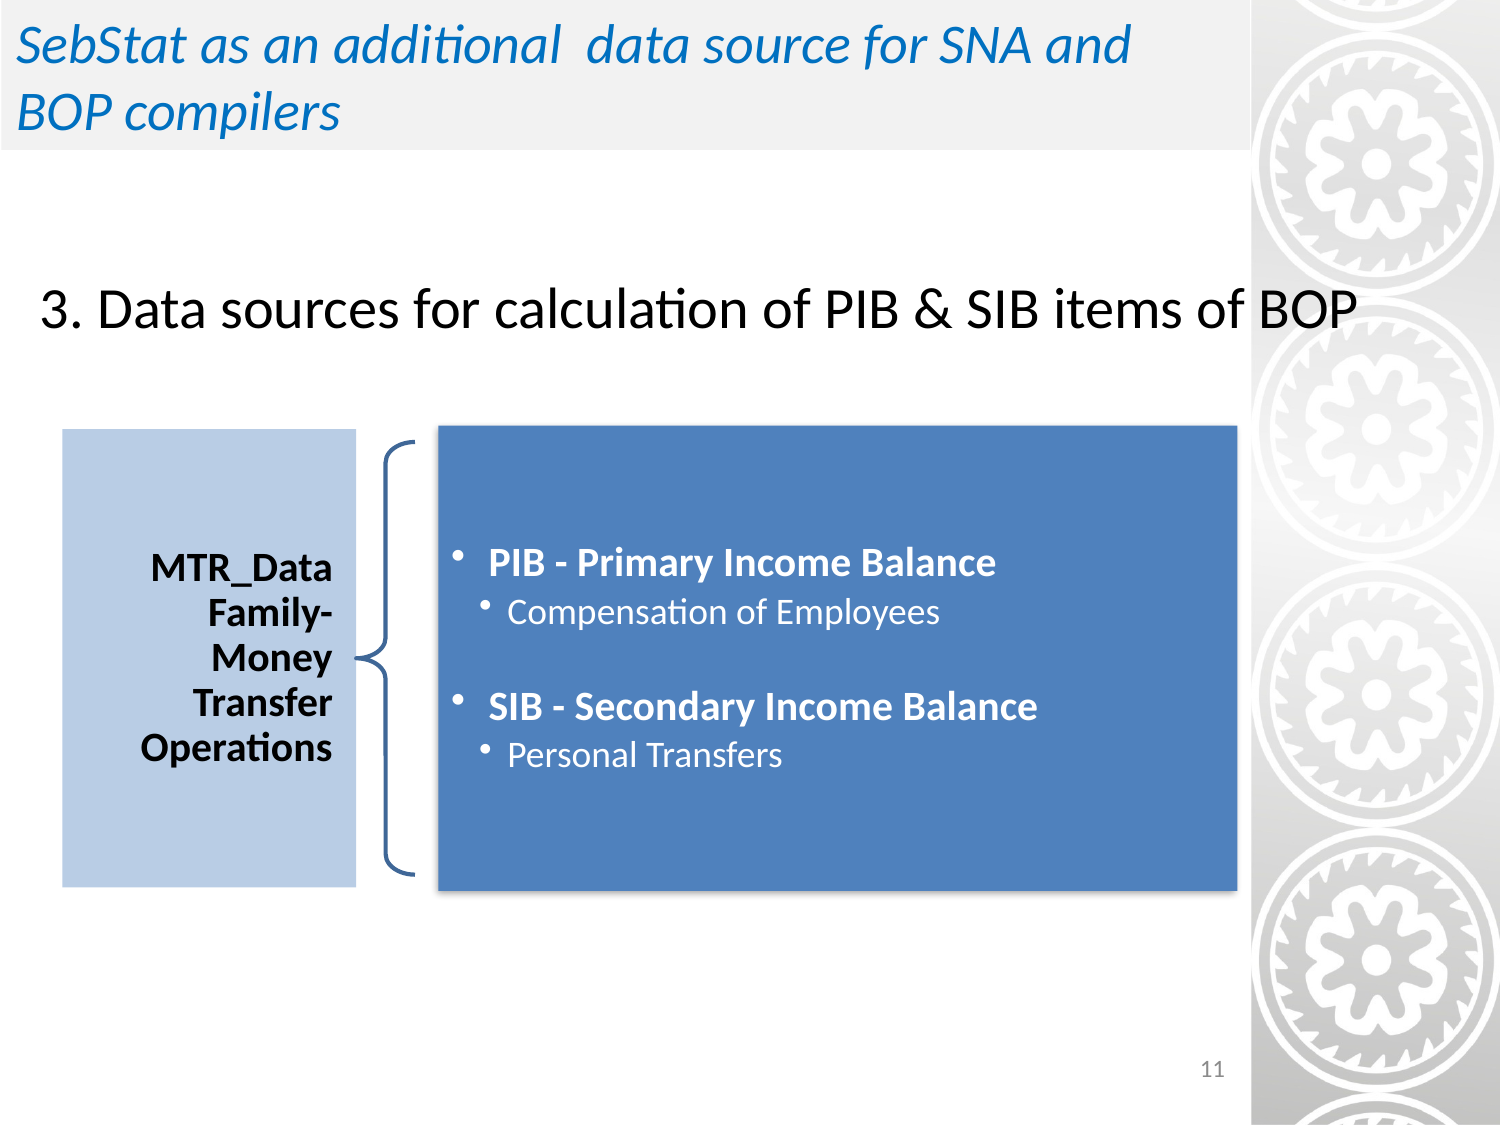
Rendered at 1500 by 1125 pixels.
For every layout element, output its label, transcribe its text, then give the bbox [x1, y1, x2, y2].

list 3. Data sources for calculation of PIB & SIB items of BOP [24, 262, 1400, 1013]
slide_number 11 [1037, 1037, 1388, 1098]
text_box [62, 324, 1238, 992]
picture [0, 0, 1500, 1125]
title SebStat as an additional data source for SNA and BOP compilers [1, 0, 1250, 150]
